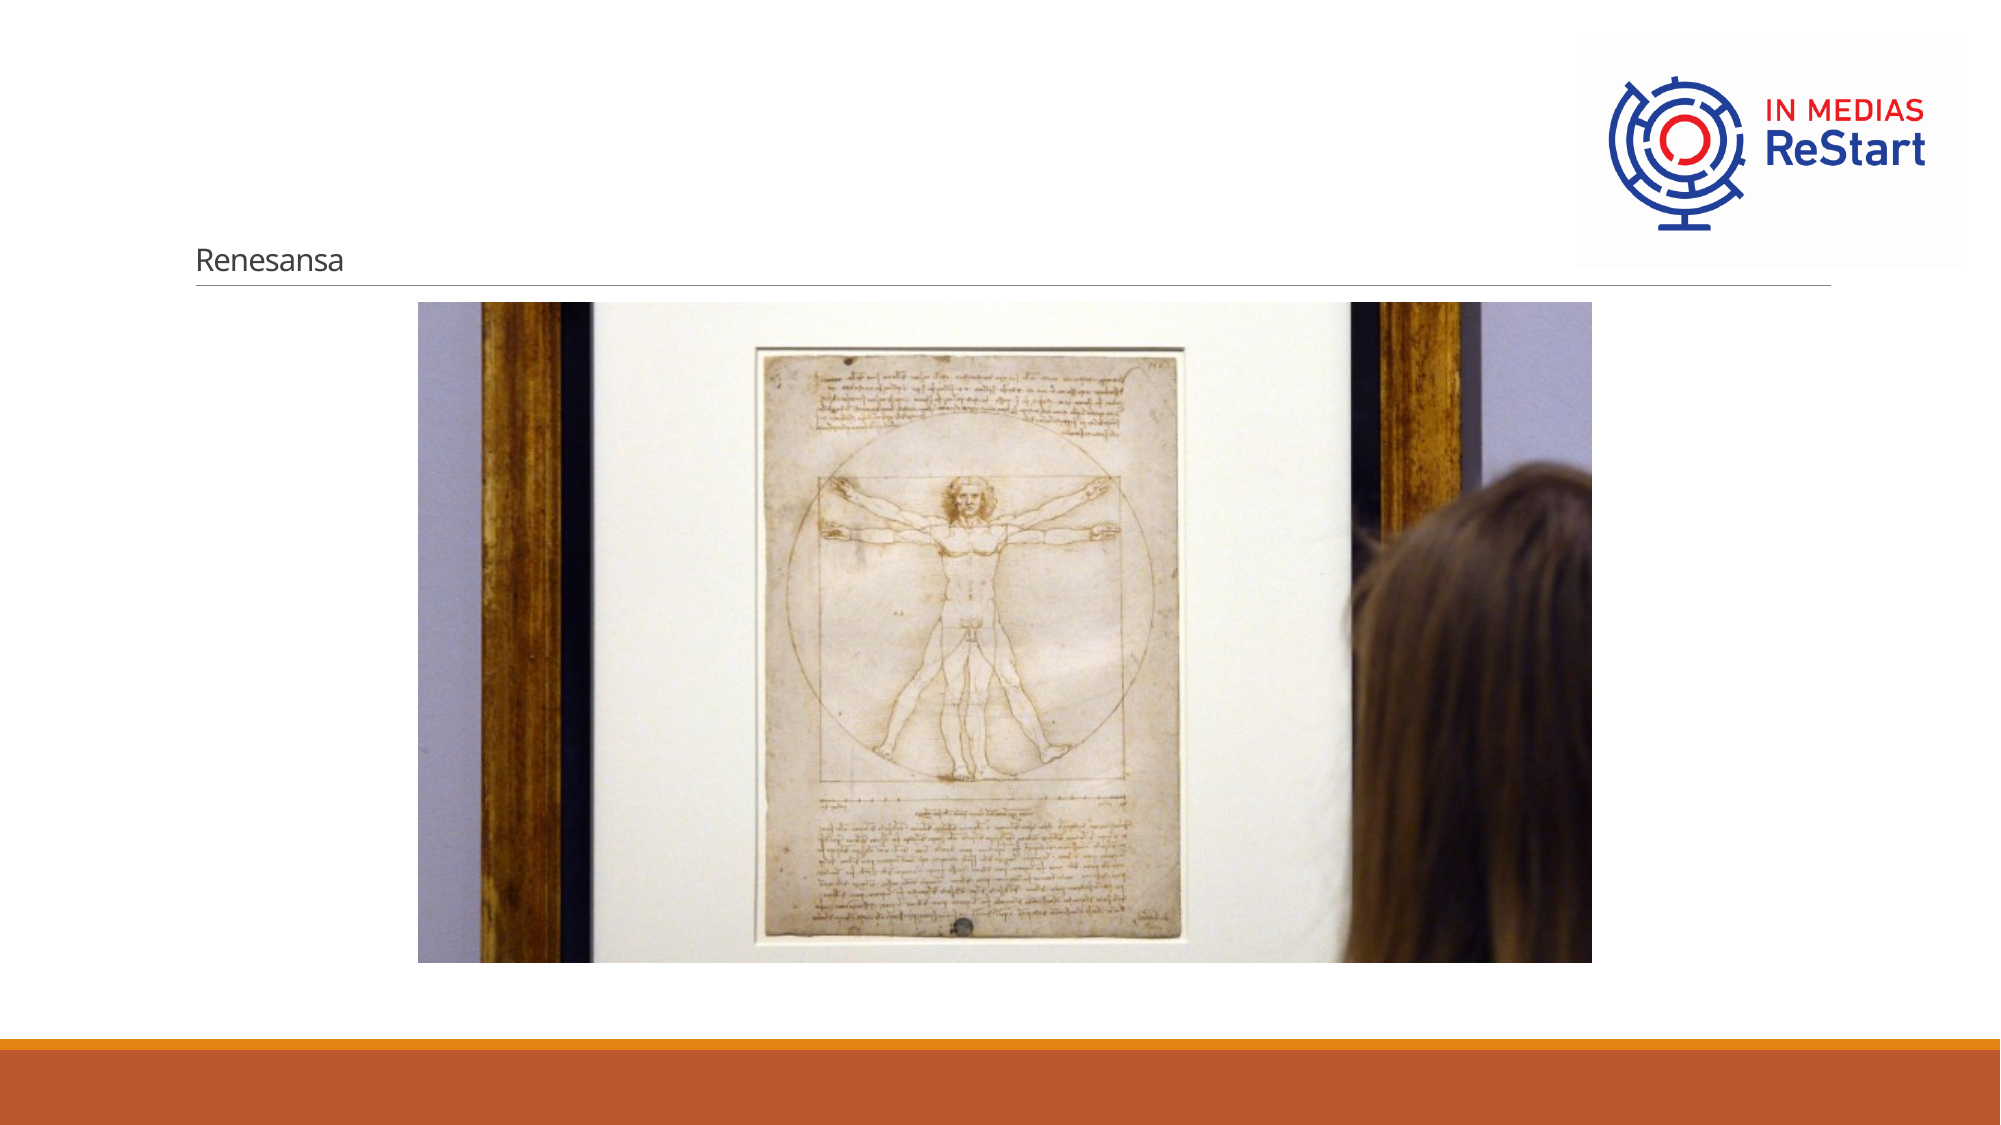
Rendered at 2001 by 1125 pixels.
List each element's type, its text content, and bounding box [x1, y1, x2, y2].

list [418, 302, 1592, 964]
title Renesansa [180, 221, 382, 285]
picture [1575, 31, 1961, 269]
